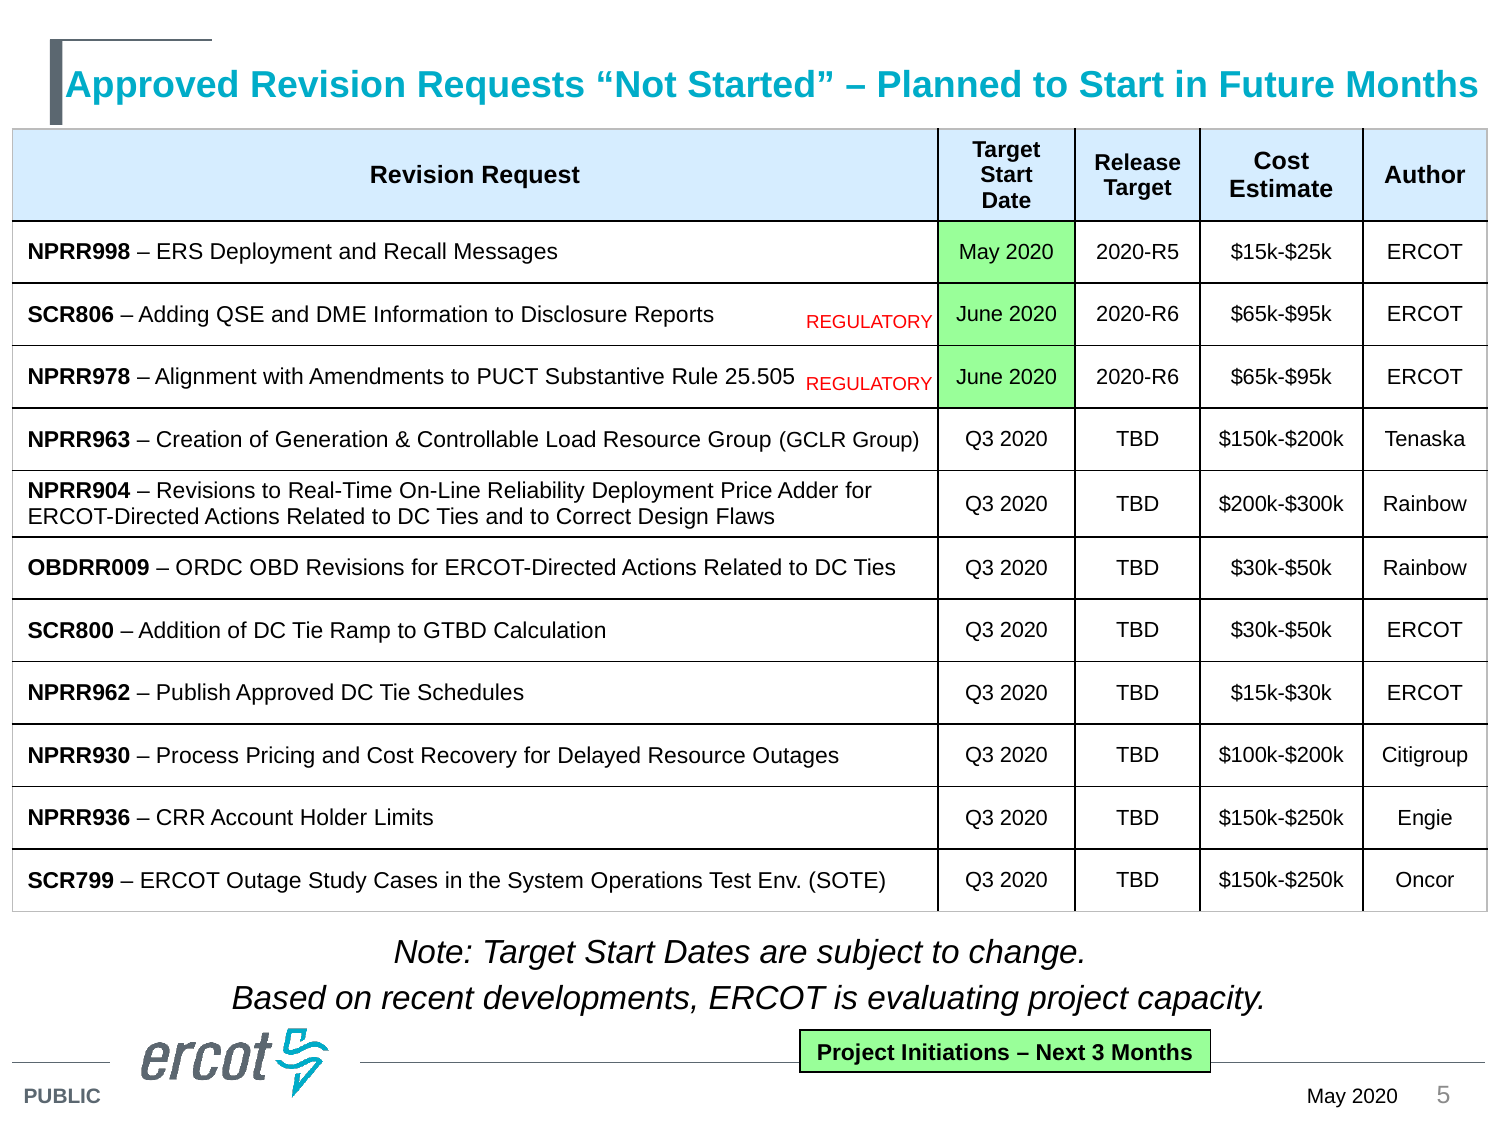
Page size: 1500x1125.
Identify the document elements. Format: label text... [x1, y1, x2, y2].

picture [137, 1035, 332, 1100]
table_header Revision Request [13, 130, 937, 220]
table_cell May 2020 [939, 222, 1074, 282]
table_cell NPRR962 – Publish Approved DC Tie Schedules [13, 662, 937, 723]
table_cell TBD [1076, 538, 1199, 598]
table_cell ERCOT [1364, 284, 1486, 345]
text_box Project Initiations – Next 3 Months [800, 1035, 1211, 1073]
table_cell Rainbow [1364, 471, 1486, 536]
table_cell Q3 2020 [939, 538, 1074, 598]
table_cell SCR799 – ERCOT Outage Study Cases in the System Operations Test Env. (SOTE) [13, 850, 937, 911]
table_cell Q3 2020 [939, 600, 1074, 661]
table_cell NPRR978 – Alignment with Amendments to PUCT Substantive Rule 25.505 [13, 346, 937, 407]
table_cell ERCOT [1364, 222, 1486, 282]
text_box REGULATORY [790, 364, 948, 402]
table_cell June 2020 [939, 284, 1074, 345]
table_cell Q3 2020 [939, 850, 1074, 911]
table_cell Q3 2020 [939, 471, 1074, 536]
table_cell Citigroup [1364, 725, 1486, 786]
table_cell NPRR998 – ERS Deployment and Recall Messages [13, 222, 937, 282]
list Note: Target Start Dates are subject to change. Based on recent developments, ERCOT is evaluating project capacity. [37, 922, 1463, 1035]
table_cell $200k-$300k [1201, 471, 1362, 536]
table_cell TBD [1076, 409, 1199, 470]
table_cell SCR800 – Addition of DC Tie Ramp to GTBD Calculation [13, 600, 937, 661]
table_cell SCR806 – Adding QSE and DME Information to Disclosure Reports [13, 284, 937, 345]
table_cell 2020-R6 [1076, 346, 1199, 407]
table_cell $150k-$250k [1201, 850, 1362, 911]
table_cell $65k-$95k [1201, 284, 1362, 345]
table_cell $30k-$50k [1201, 600, 1362, 661]
table_cell ERCOT [1364, 600, 1486, 661]
table_cell Q3 2020 [939, 787, 1074, 848]
table_cell $65k-$95k [1201, 346, 1362, 407]
table_cell ERCOT [1364, 662, 1486, 723]
table_cell $150k-$200k [1201, 409, 1362, 470]
table_cell Q3 2020 [939, 662, 1074, 723]
table_cell Engie [1364, 787, 1486, 848]
table_cell TBD [1076, 471, 1199, 536]
table_cell NPRR963 – Creation of Generation & Controllable Load Resource Group (GCLR Group) [13, 409, 937, 470]
table_cell $150k-$250k [1201, 787, 1362, 848]
table_cell OBDRR009 – ORDC OBD Revisions for ERCOT-Directed Actions Related to DC Ties [13, 538, 937, 598]
table_header Release Target [1076, 130, 1199, 220]
text_box REGULATORY [791, 302, 948, 340]
table_cell ERCOT [1364, 346, 1486, 407]
slide_number 5 [1412, 1076, 1475, 1112]
table_cell June 2020 [939, 346, 1074, 407]
table_cell TBD [1076, 725, 1199, 786]
table_header Target Start Date [939, 130, 1074, 220]
table_cell NPRR936 – CRR Account Holder Limits [13, 787, 937, 848]
table_cell NPRR904 – Revisions to Real-Time On-Line Reliability Deployment Price Adder for ERCOT-Directed Actions Related to DC Ties and to Correct Design Flaws [13, 471, 937, 536]
table_header Author [1364, 130, 1486, 220]
table_cell TBD [1076, 850, 1199, 911]
table_cell Tenaska [1364, 409, 1486, 470]
table_cell 2020-R6 [1076, 284, 1199, 345]
table_header Cost Estimate [1201, 130, 1362, 220]
table_cell 2020-R5 [1076, 222, 1199, 282]
table_cell Rainbow [1364, 538, 1486, 598]
table_cell $100k-$200k [1201, 725, 1362, 786]
table_cell $30k-$50k [1201, 538, 1362, 598]
table_cell Q3 2020 [939, 725, 1074, 786]
table_cell TBD [1076, 662, 1199, 723]
table_cell Q3 2020 [939, 409, 1074, 470]
table_cell TBD [1076, 600, 1199, 661]
table_cell $15k-$25k [1201, 222, 1362, 282]
title Approved Revision Requests “Not Started” – Planned to Start in Future Months [50, 52, 1500, 125]
table_cell Oncor [1364, 850, 1486, 911]
table_cell $15k-$30k [1201, 662, 1362, 723]
table_cell TBD [1076, 787, 1199, 848]
table_cell NPRR930 – Process Pricing and Cost Recovery for Delayed Resource Outages [13, 725, 937, 786]
